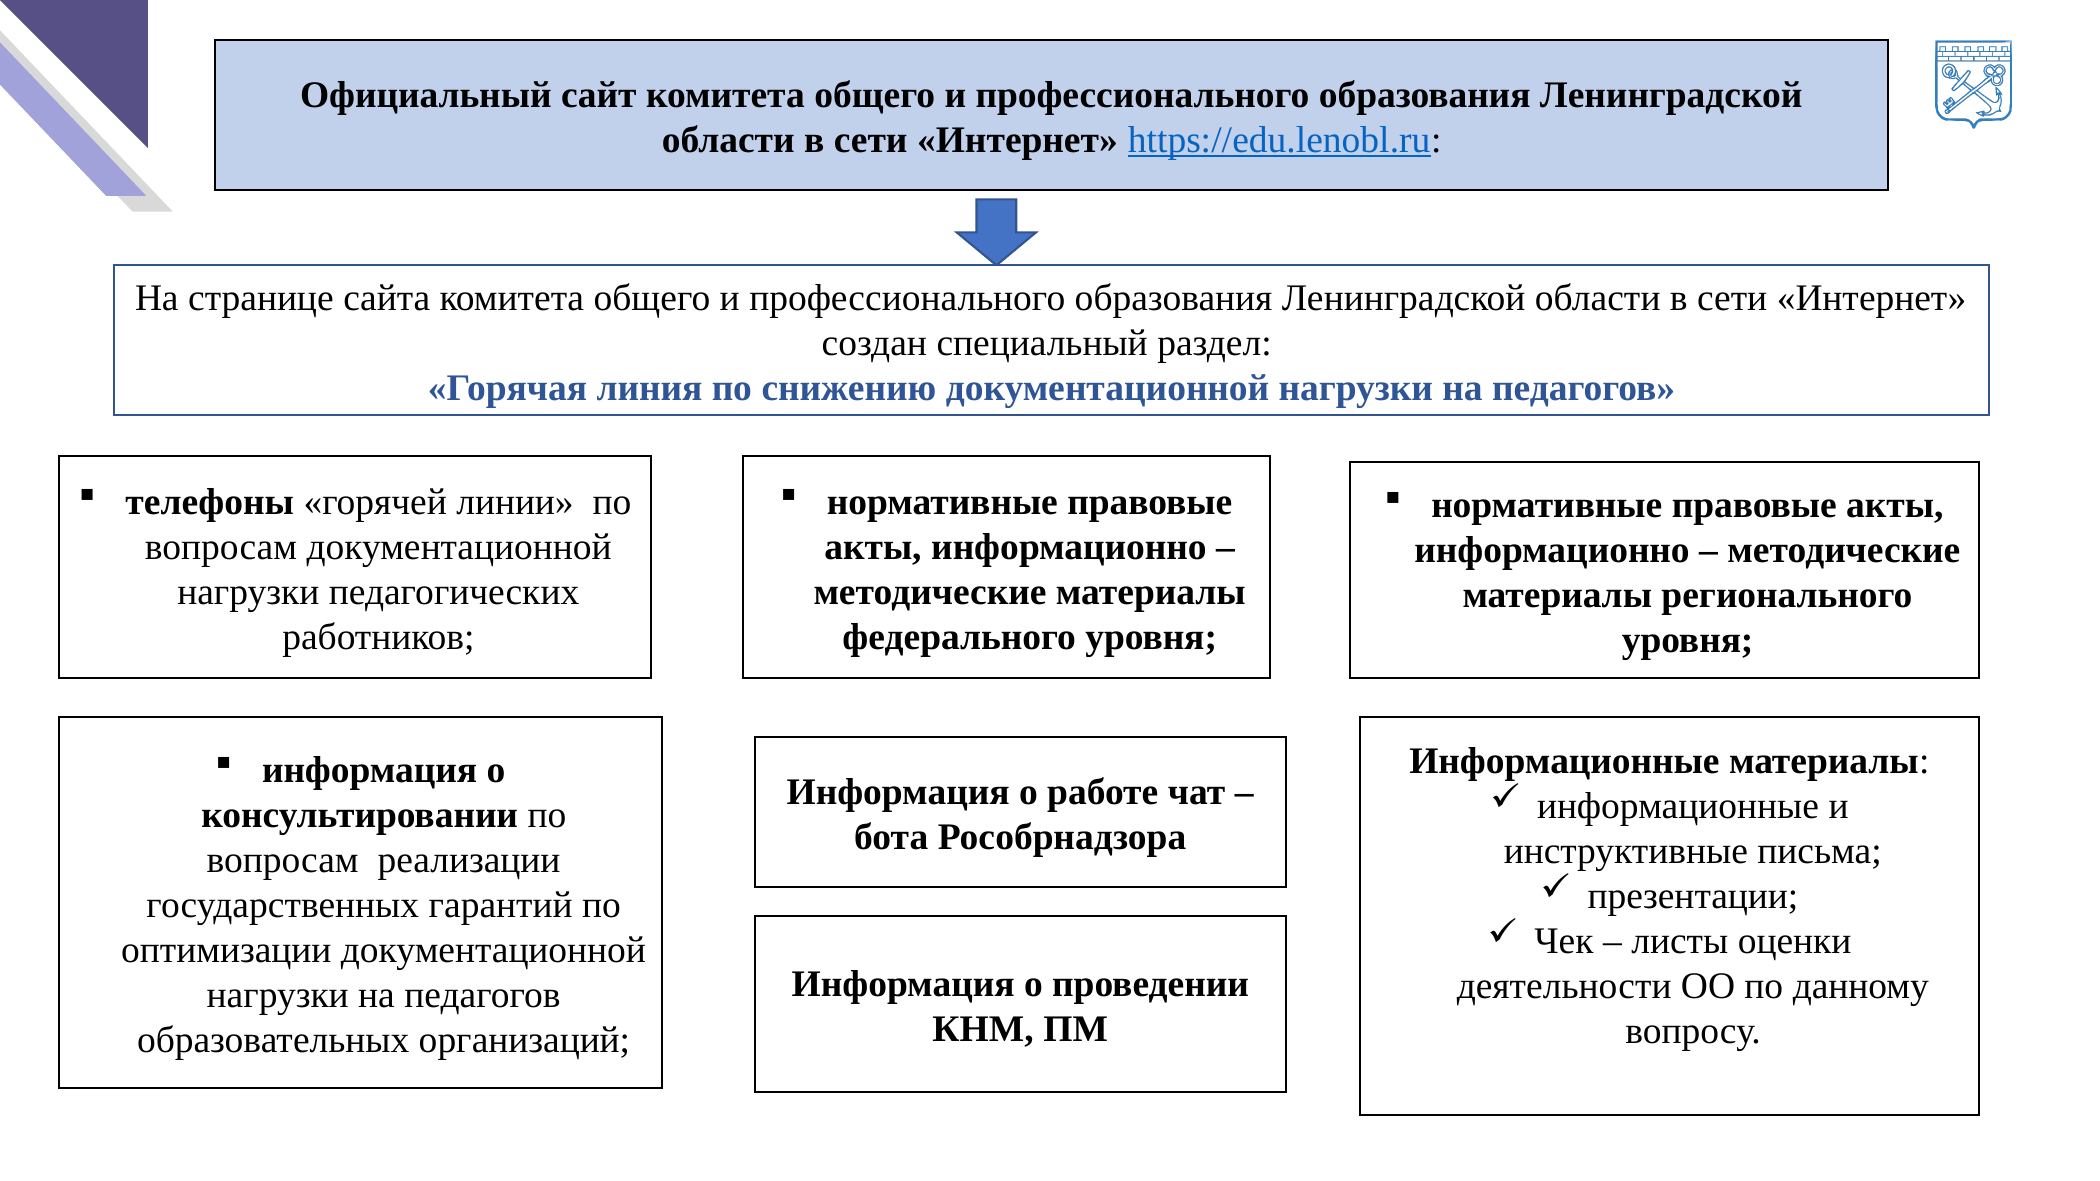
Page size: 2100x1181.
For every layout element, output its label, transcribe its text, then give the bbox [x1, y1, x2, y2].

text_box На странице сайта комитета общего и профессионального образования Ленинградской области в сети «Интернет» создан специальный раздел: «Горячая линия по снижению документационной нагрузки на педагогов» [113, 264, 1990, 416]
text_box нормативные правовые акты, информационно – методические материалы федерального уровня; [742, 455, 1271, 679]
text_box Информация о проведении КНМ, ПМ [754, 915, 1287, 1093]
text_box Информация о работе чат – бота Рособрнадзора [754, 736, 1287, 888]
text_box Официальный сайт комитета общего и профессионального образования Ленинградской области в сети «Интернет» https://edu.lenobl.ru: [214, 39, 1889, 191]
text_box [953, 198, 1039, 264]
text_box нормативные правовые акты, информационно – методические материалы регионального уровня; [1349, 461, 1980, 679]
text_box телефоны «горячей линии» по вопросам документационной нагрузки педагогических работников; [58, 455, 652, 679]
text_box [1907, 16, 2050, 157]
text_box информация о консультировании по вопросам реализации государственных гарантий по оптимизации документационной нагрузки на педагогов образовательных организаций; [58, 716, 663, 1089]
text_box Информационные материалы: информационные и инструктивные письма; презентации; Чек – листы оценки деятельности ОО по данному вопросу. [1359, 716, 1980, 1116]
picture [1935, 40, 2012, 129]
text_box [115, 71, 1998, 927]
